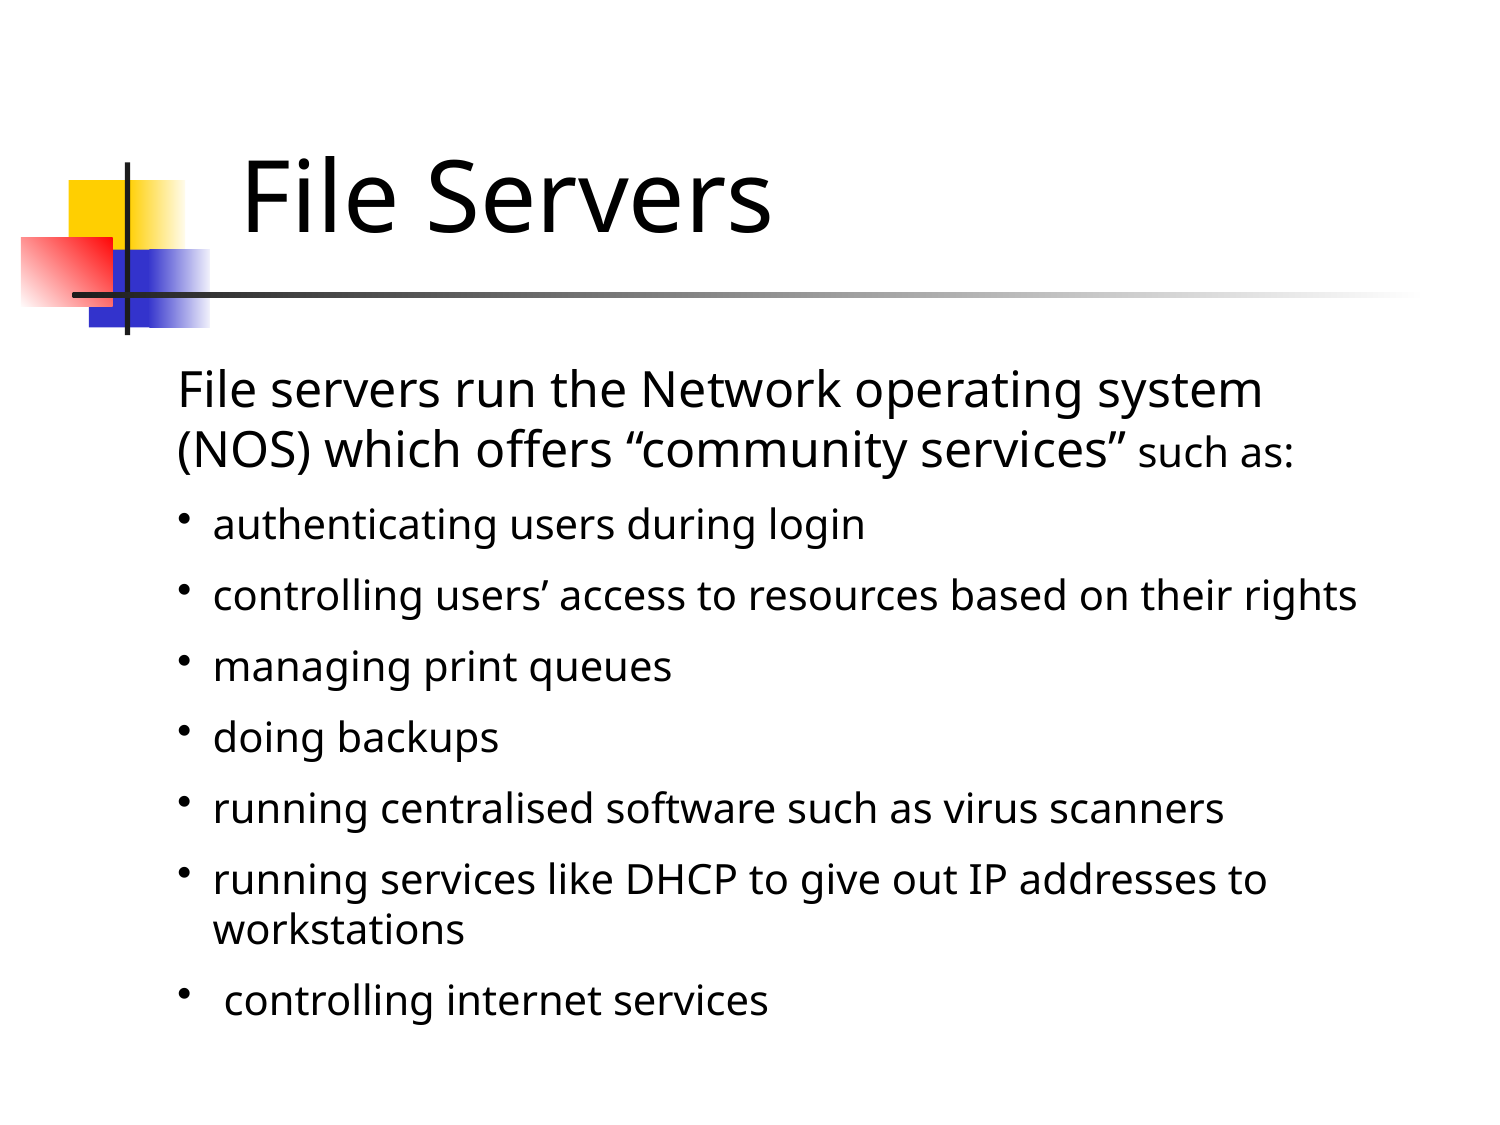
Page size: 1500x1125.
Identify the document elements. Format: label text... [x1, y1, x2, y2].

text_box File Servers [224, 125, 1288, 260]
text_box File servers run the Network operating system (NOS) which offers “community services” such as: authenticating users during login controlling users’ access to resources based on their rights managing print queues doing backups running centralised software such as virus scanners running services like DHCP to give out IP addresses to workstations controlling internet services [162, 350, 1413, 1031]
